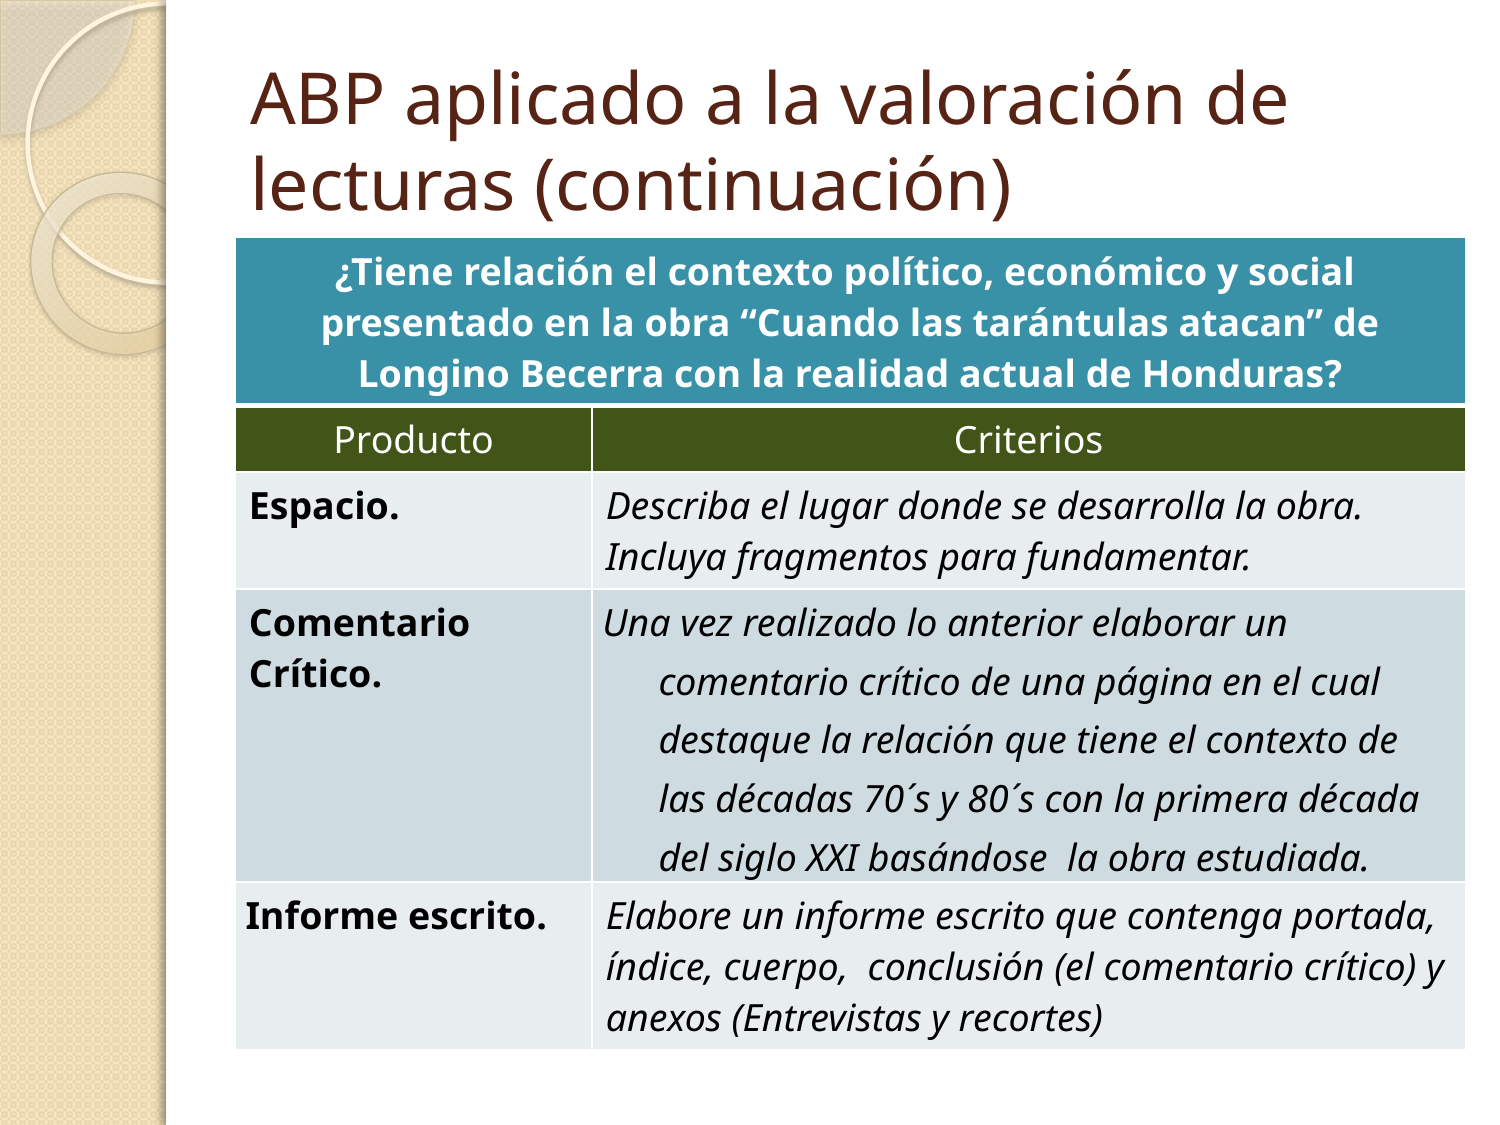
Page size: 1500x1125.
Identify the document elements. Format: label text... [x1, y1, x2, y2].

table_cell Informe escrito. [236, 883, 591, 1049]
table_cell Criterios [593, 408, 1465, 471]
table_cell Describa el lugar donde se desarrolla la obra. Incluya fragmentos para fundamentar. [593, 473, 1465, 588]
title ABP aplicado a la valoración de lecturas (continuación) [235, 45, 1466, 233]
table_header ¿Tiene relación el contexto político, económico y social presentado en la obra “Cuando las tarántulas atacan” de Longino Becerra con la realidad actual de Honduras? [236, 238, 1465, 403]
table_cell Espacio. [236, 473, 591, 588]
table_cell Producto [236, 408, 591, 471]
table_cell Comentario Crítico. [236, 590, 591, 881]
table_cell Una vez realizado lo anterior elaborar un comentario crítico de una página en el cual destaque la relación que tiene el contexto de las décadas 70´s y 80´s con la primera década del siglo XXI basándose la obra estudiada. [593, 590, 1465, 881]
table_cell Elabore un informe escrito que contenga portada, índice, cuerpo, conclusión (el comentario crítico) y anexos (Entrevistas y recortes) [593, 883, 1465, 1049]
